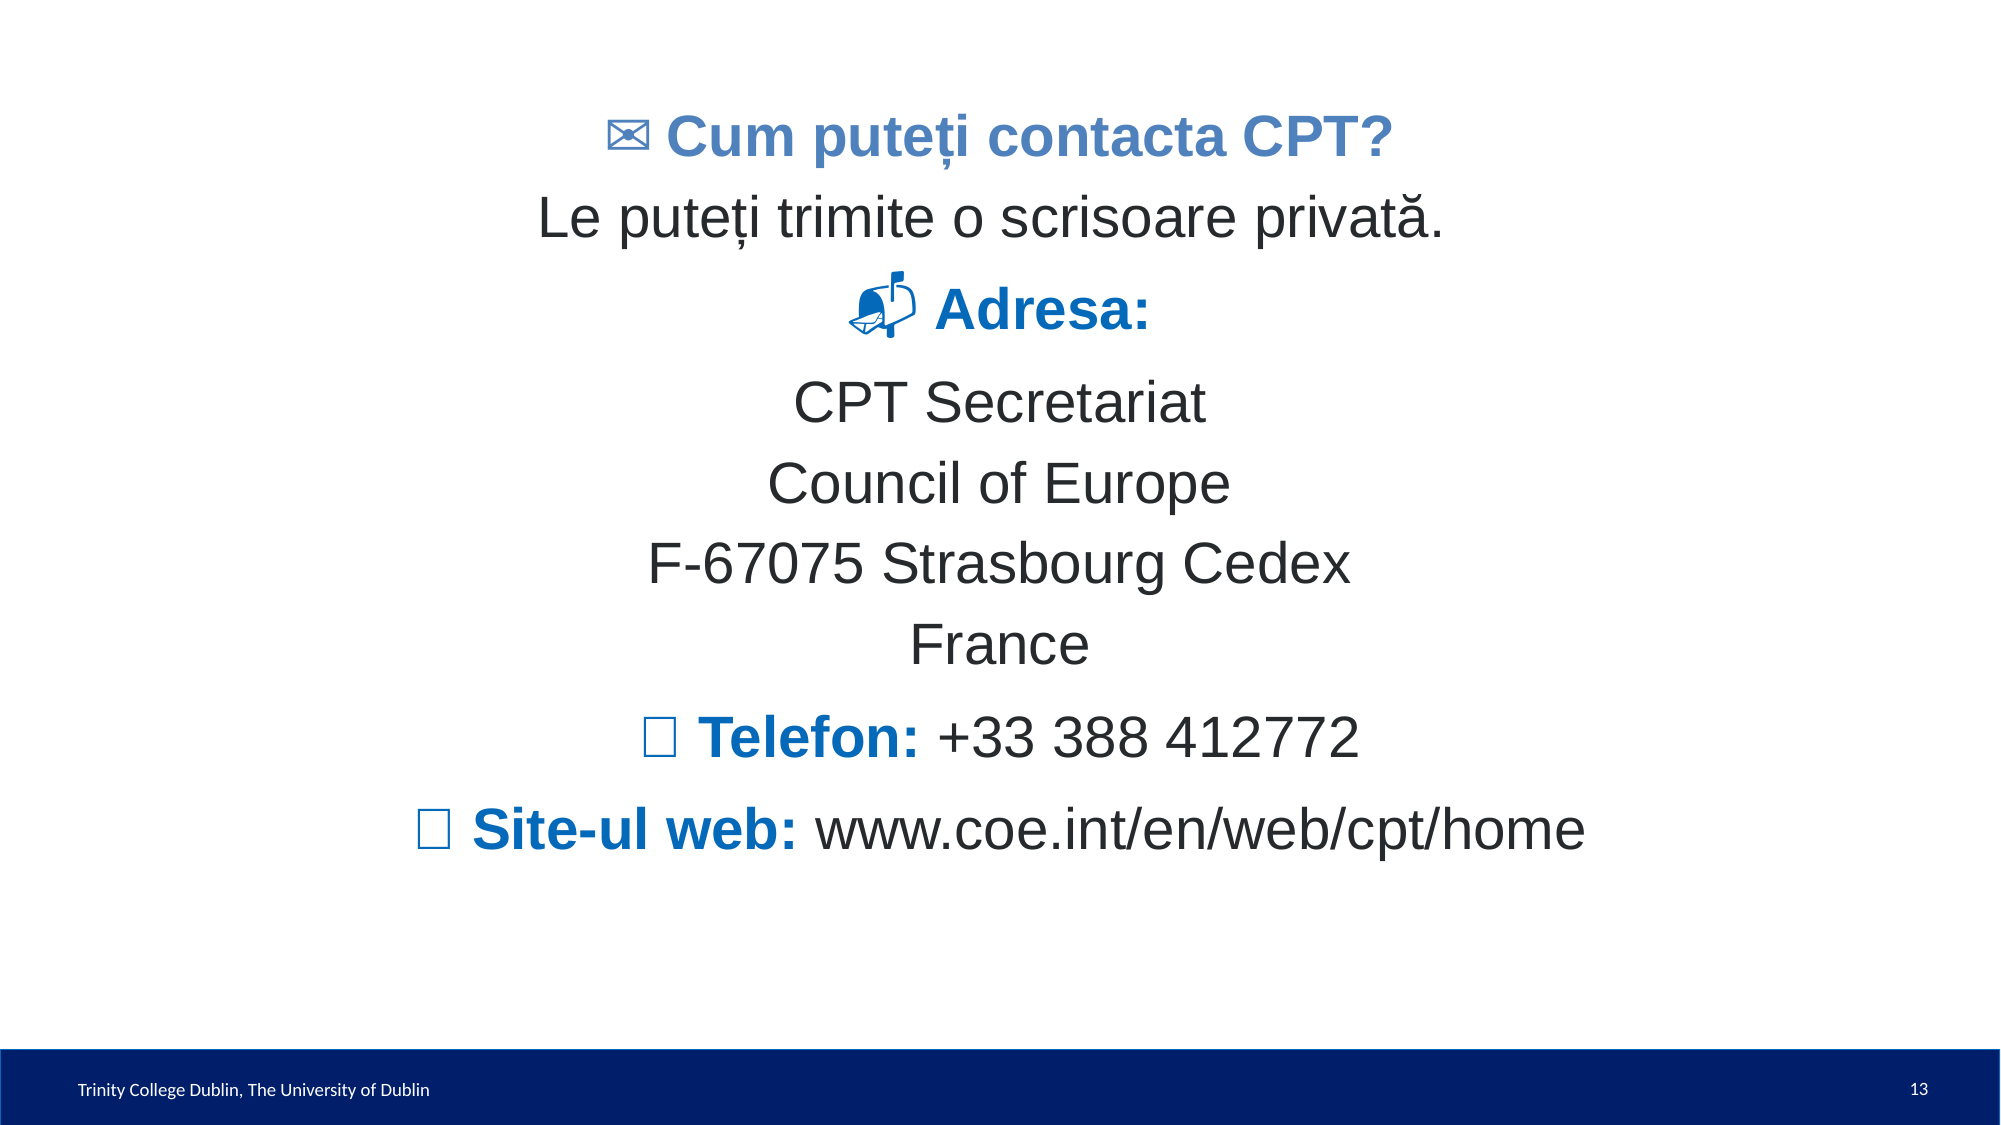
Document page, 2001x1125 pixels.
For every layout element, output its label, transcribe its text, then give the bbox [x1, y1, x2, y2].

text_box ✉️ Cum puteți contacta CPT? Le puteți trimite o scrisoare privată. 📬 Adresa: CPT Secretariat Council of Europe F-67075 Strasbourg Cedex France 📞 Telefon: +33 388 412772 🌐 Site-ul web: www.coe.int/en/web/cpt/home [71, 87, 1929, 1125]
